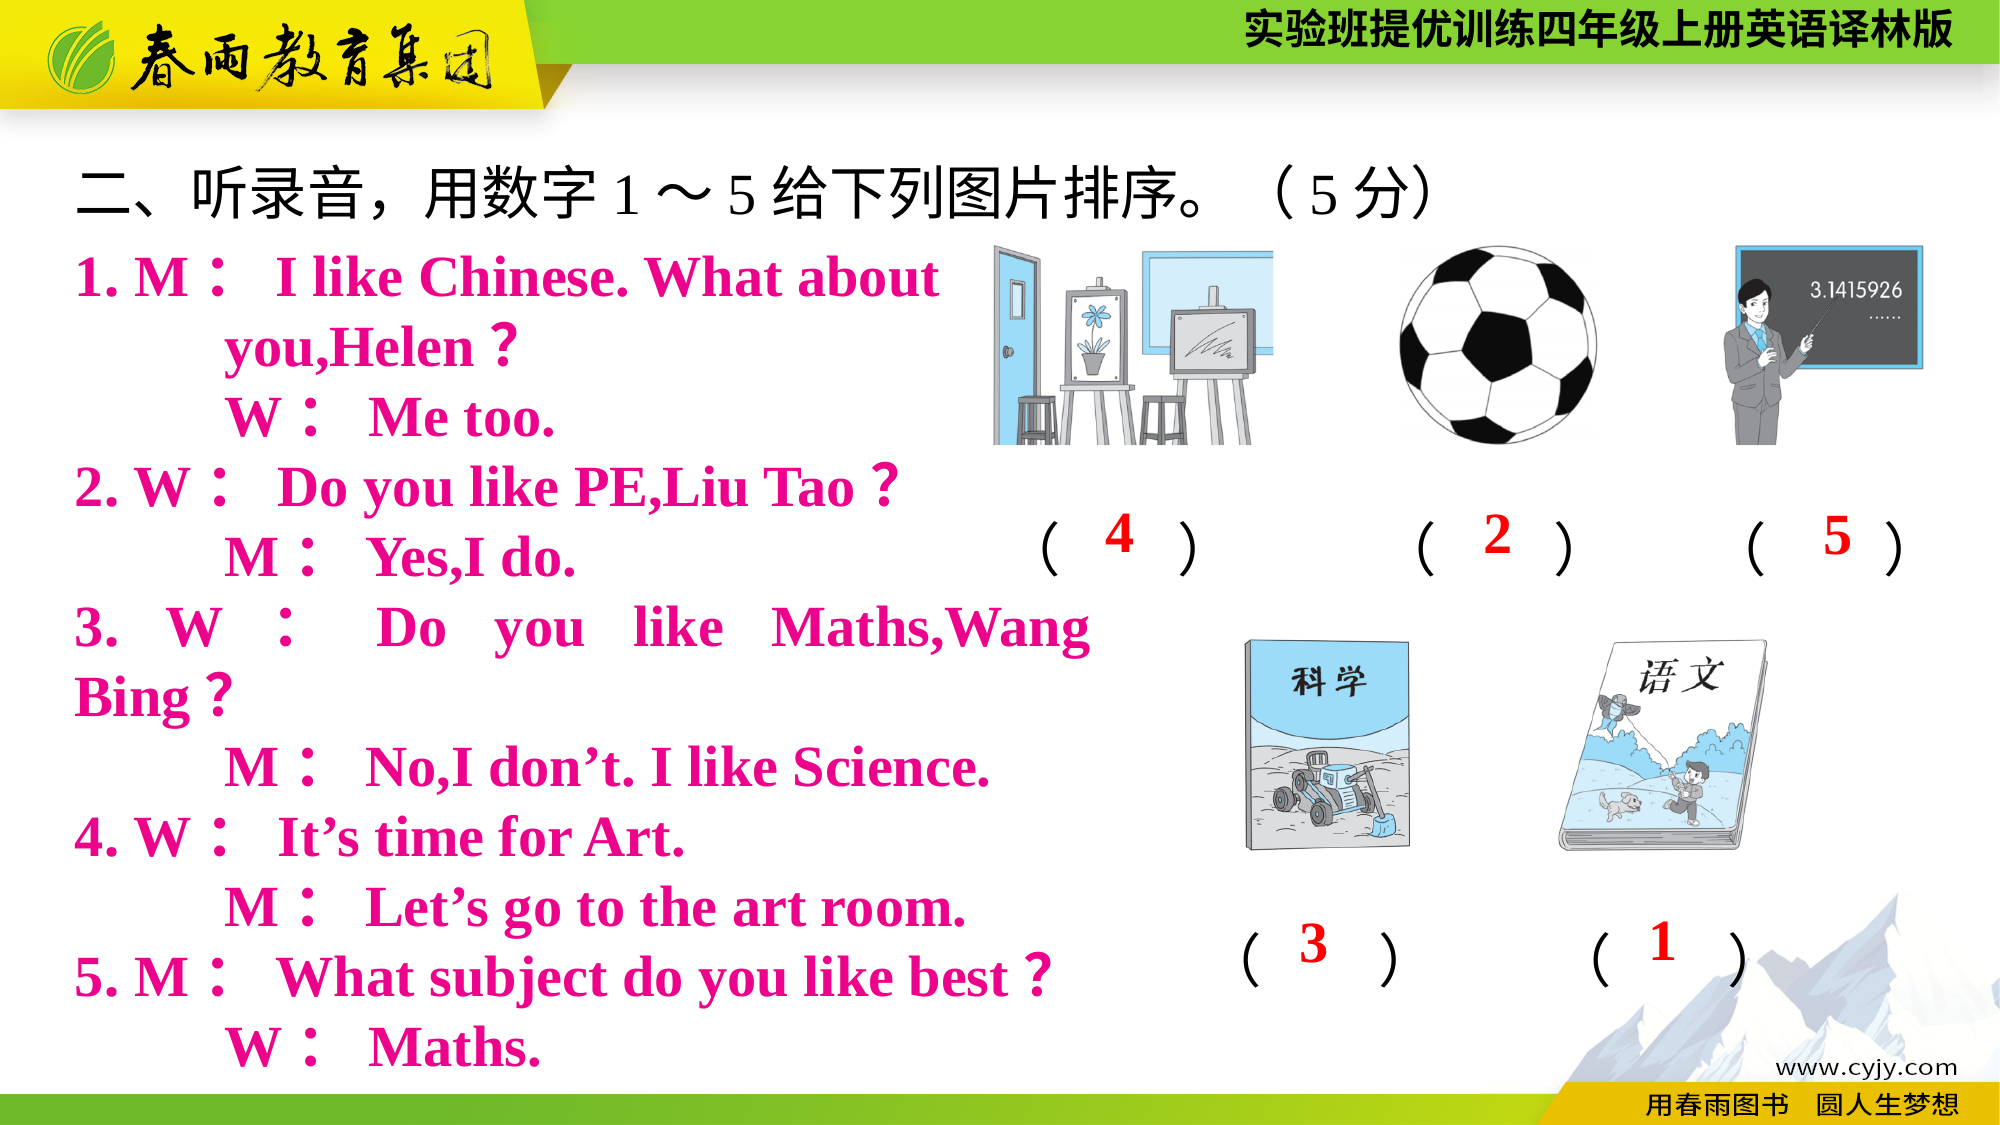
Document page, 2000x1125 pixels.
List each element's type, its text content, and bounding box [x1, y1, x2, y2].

text_box （ ） （ ） （ ） [895, 470, 2000, 591]
text_box （ ） （ ） [1188, 881, 1851, 1002]
picture [0, 0, 2000, 1125]
text_box 1. M：I like Chinese. What about you,Helen？ W：Me too. 2. W：Do you like PE,Liu Tao？ M：Yes,I do. 3. W：Do you like Maths,Wang Bing？ M：No,I don’t. I like Science. 4. W：It’s time for Art. M：Let’s go to the art room. 5. M：What subject do you like best？ W：Maths. [59, 230, 1107, 1086]
list 二、听录音，用数字1～5给下列图片排序。（5分） [59, 113, 1944, 222]
